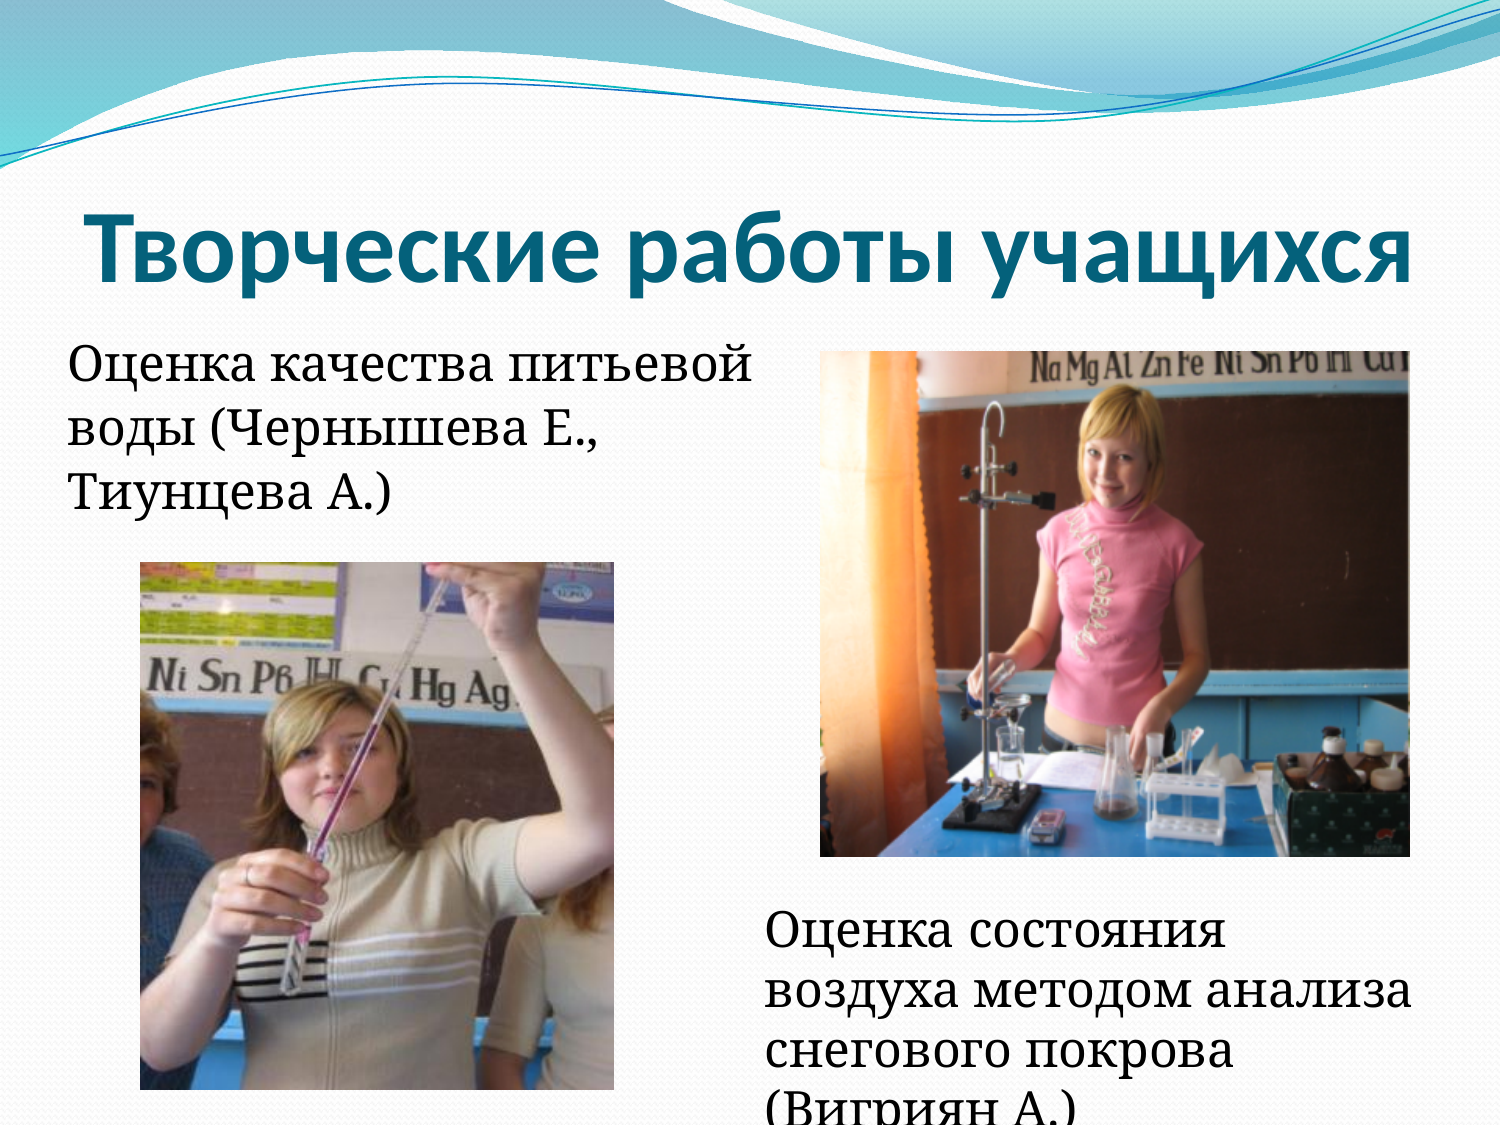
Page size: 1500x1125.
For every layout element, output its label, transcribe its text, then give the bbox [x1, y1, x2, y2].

title Творческие работы учащихся [75, 115, 1425, 303]
picture [140, 562, 614, 1091]
list Оценка качества питьевой воды (Чернышева Е., Тиунцева А.) [53, 331, 819, 1006]
text_box Оценка состояния воздуха методом анализа снегового покрова (Вигриян А.) [749, 890, 1442, 1125]
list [820, 351, 1411, 857]
